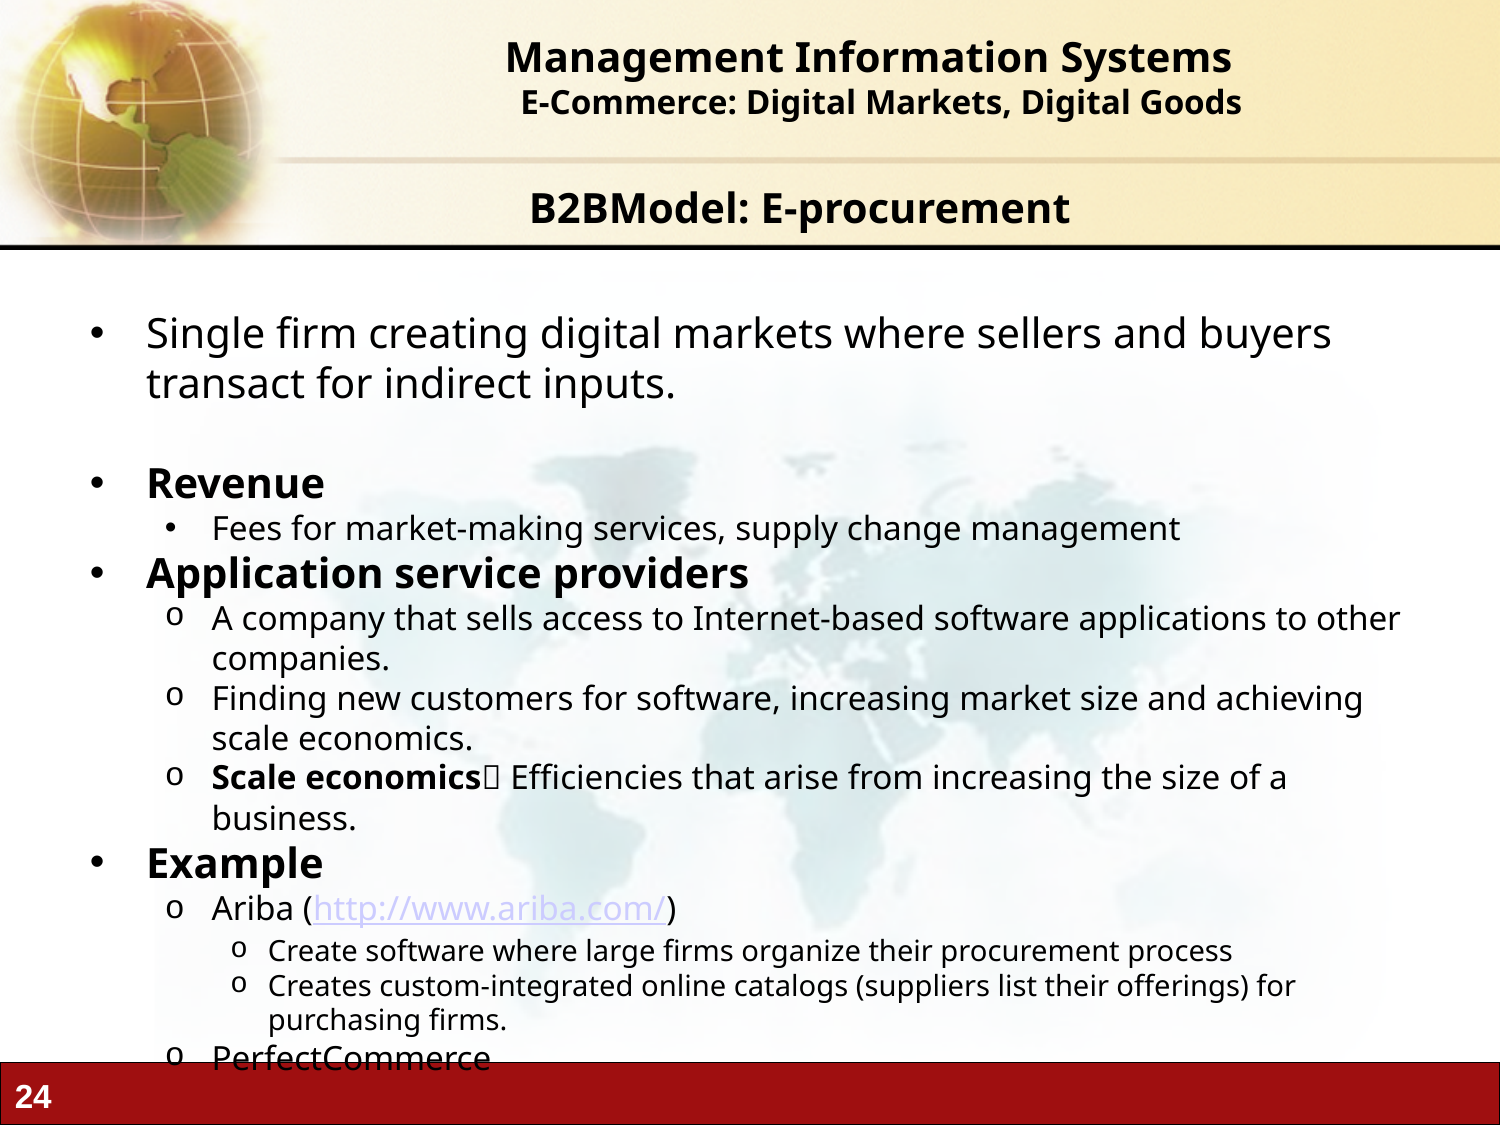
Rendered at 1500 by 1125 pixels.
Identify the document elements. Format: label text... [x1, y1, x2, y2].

text_box B2BModel: E-procurement [262, 174, 1338, 240]
text_box Management Information Systems E-Commerce: Digital Markets, Digital Goods [237, 32, 1500, 119]
picture [0, 0, 1500, 1062]
picture [169, 1049, 179, 1062]
text_box Single firm creating digital markets where sellers and buyers transact for indirect inputs. Revenue Fees for market-making services, supply change management Application service providers A company that sells access to Internet-based software applications to other companies. Finding new customers for software, increasing market size and achieving scale economics. Scale economics Efficiencies that arise from increasing the size of a business. Example Ariba (http://www.ariba.com/) Create software where large firms organize their procurement process Creates custom-integrated online catalogs (suppliers list their offerings) for purchasing firms. PerfectCommerce [75, 299, 1450, 1025]
